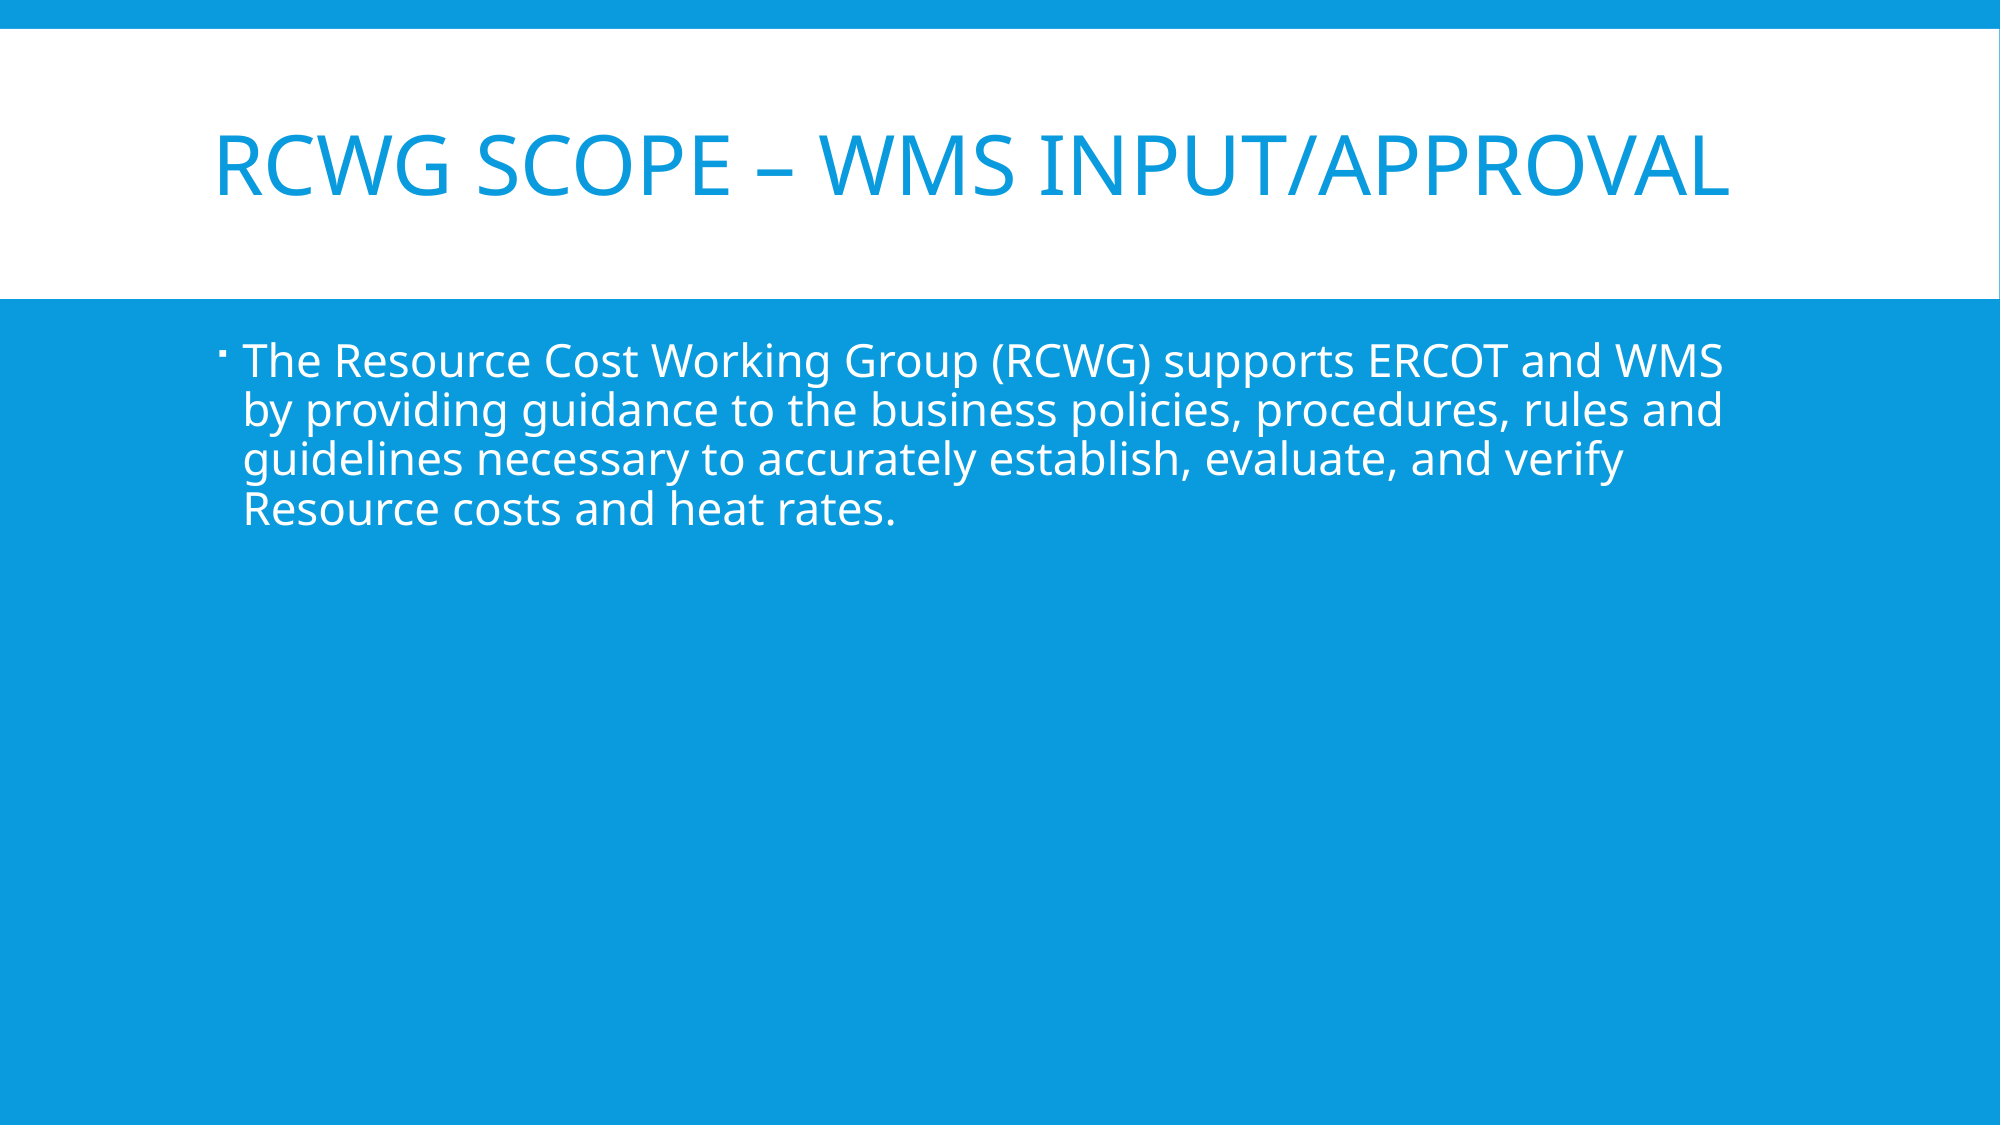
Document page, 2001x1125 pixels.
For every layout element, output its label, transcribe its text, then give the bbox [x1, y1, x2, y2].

title RCWG Scope – WMS Input/Approval [197, 46, 1803, 295]
list The Resource Cost Working Group (RCWG) supports ERCOT and WMS by providing guidance to the business policies, procedures, rules and guidelines necessary to accurately establish, evaluate, and verify Resource costs and heat rates. [197, 329, 1803, 1020]
